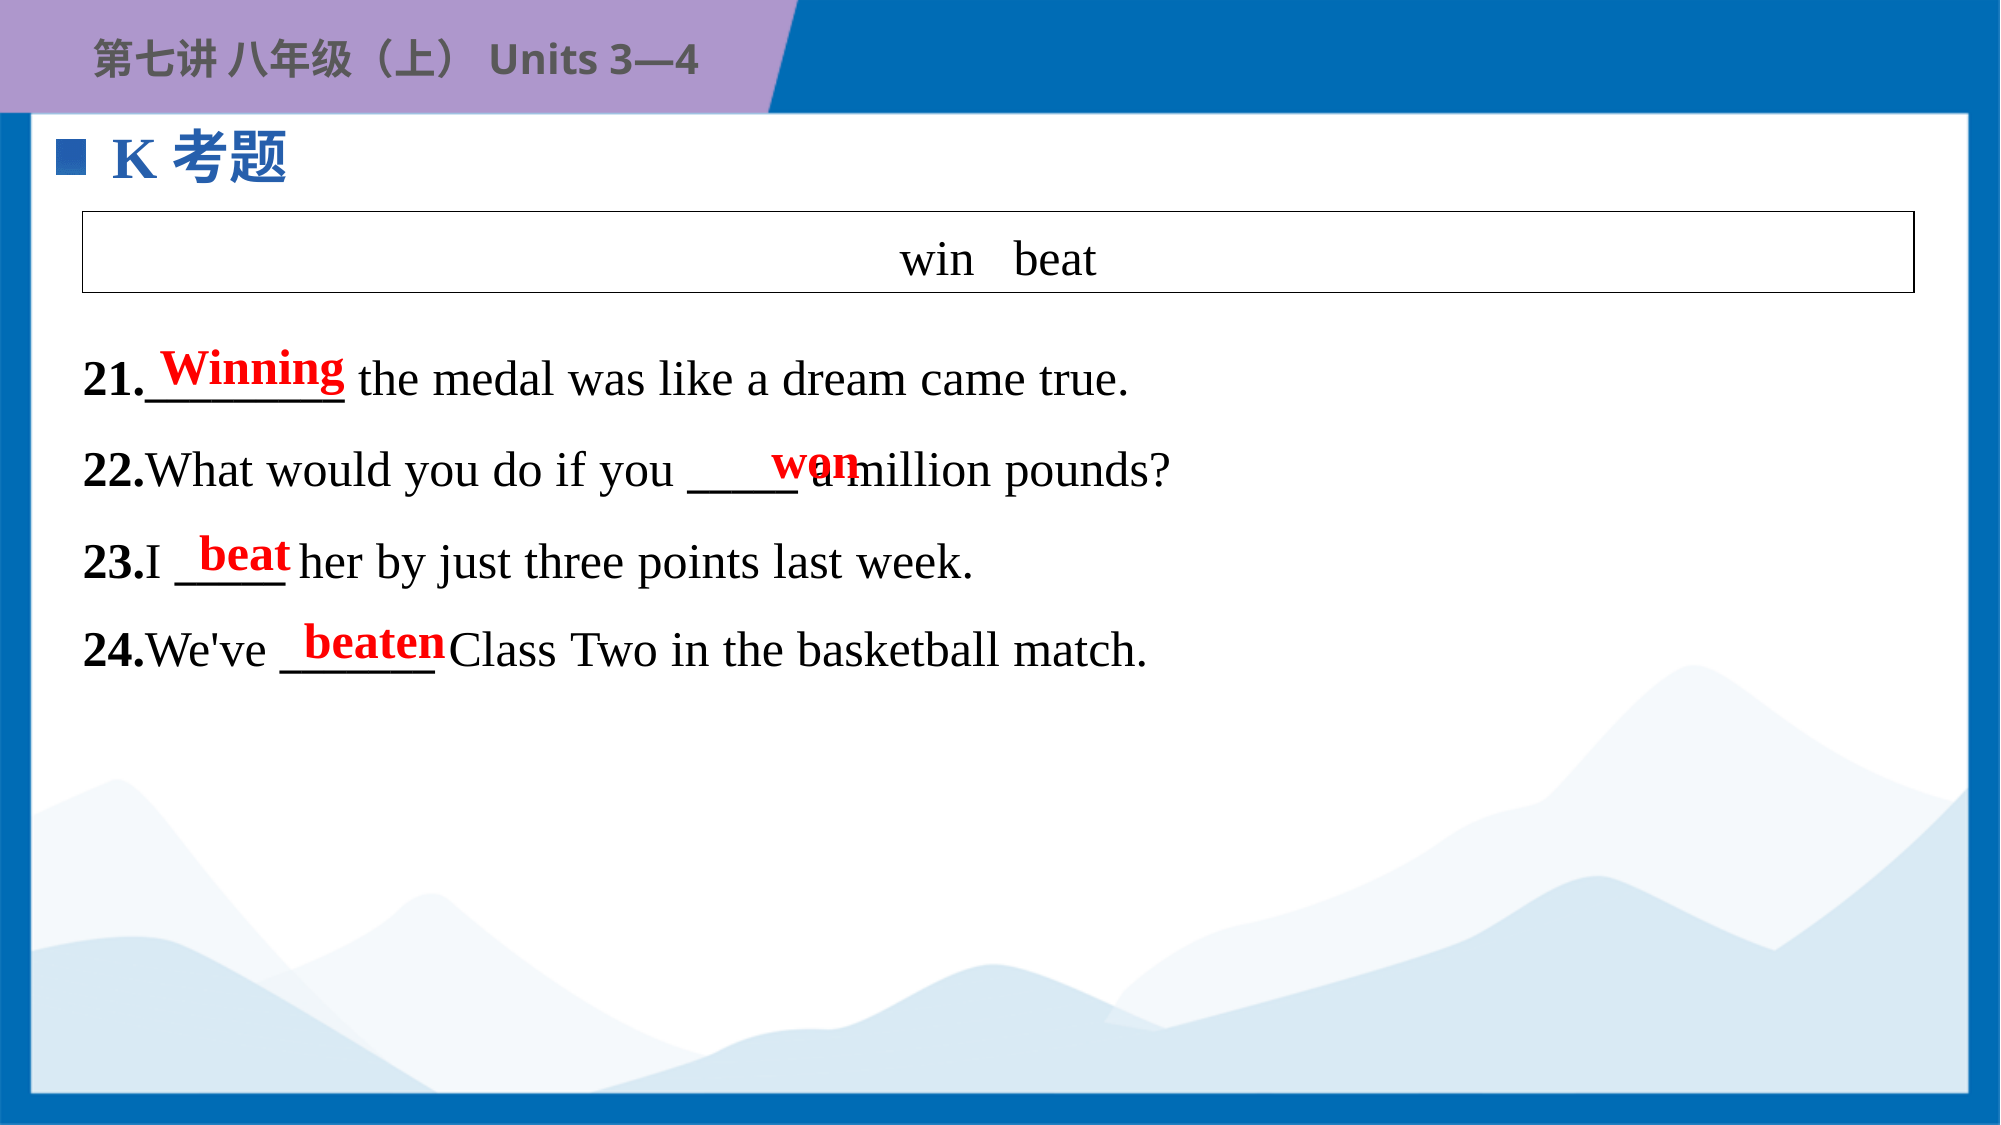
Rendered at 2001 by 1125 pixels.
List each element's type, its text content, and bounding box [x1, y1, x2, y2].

text_box 21._________ the medal was like a dream came true. 22.What would you do if you _____ a million pounds? 23.I _____ her by just three points last week. 24.We've _______ Class Two in the basketball match. [82, 313, 1917, 667]
text_box beaten [285, 580, 464, 659]
text_box Winning [141, 307, 363, 386]
text_box won [752, 400, 879, 480]
table_header win beat [83, 212, 1913, 292]
picture [0, 0, 2000, 1125]
text_box beat [181, 492, 309, 571]
text_box K考题 [112, 119, 1917, 190]
